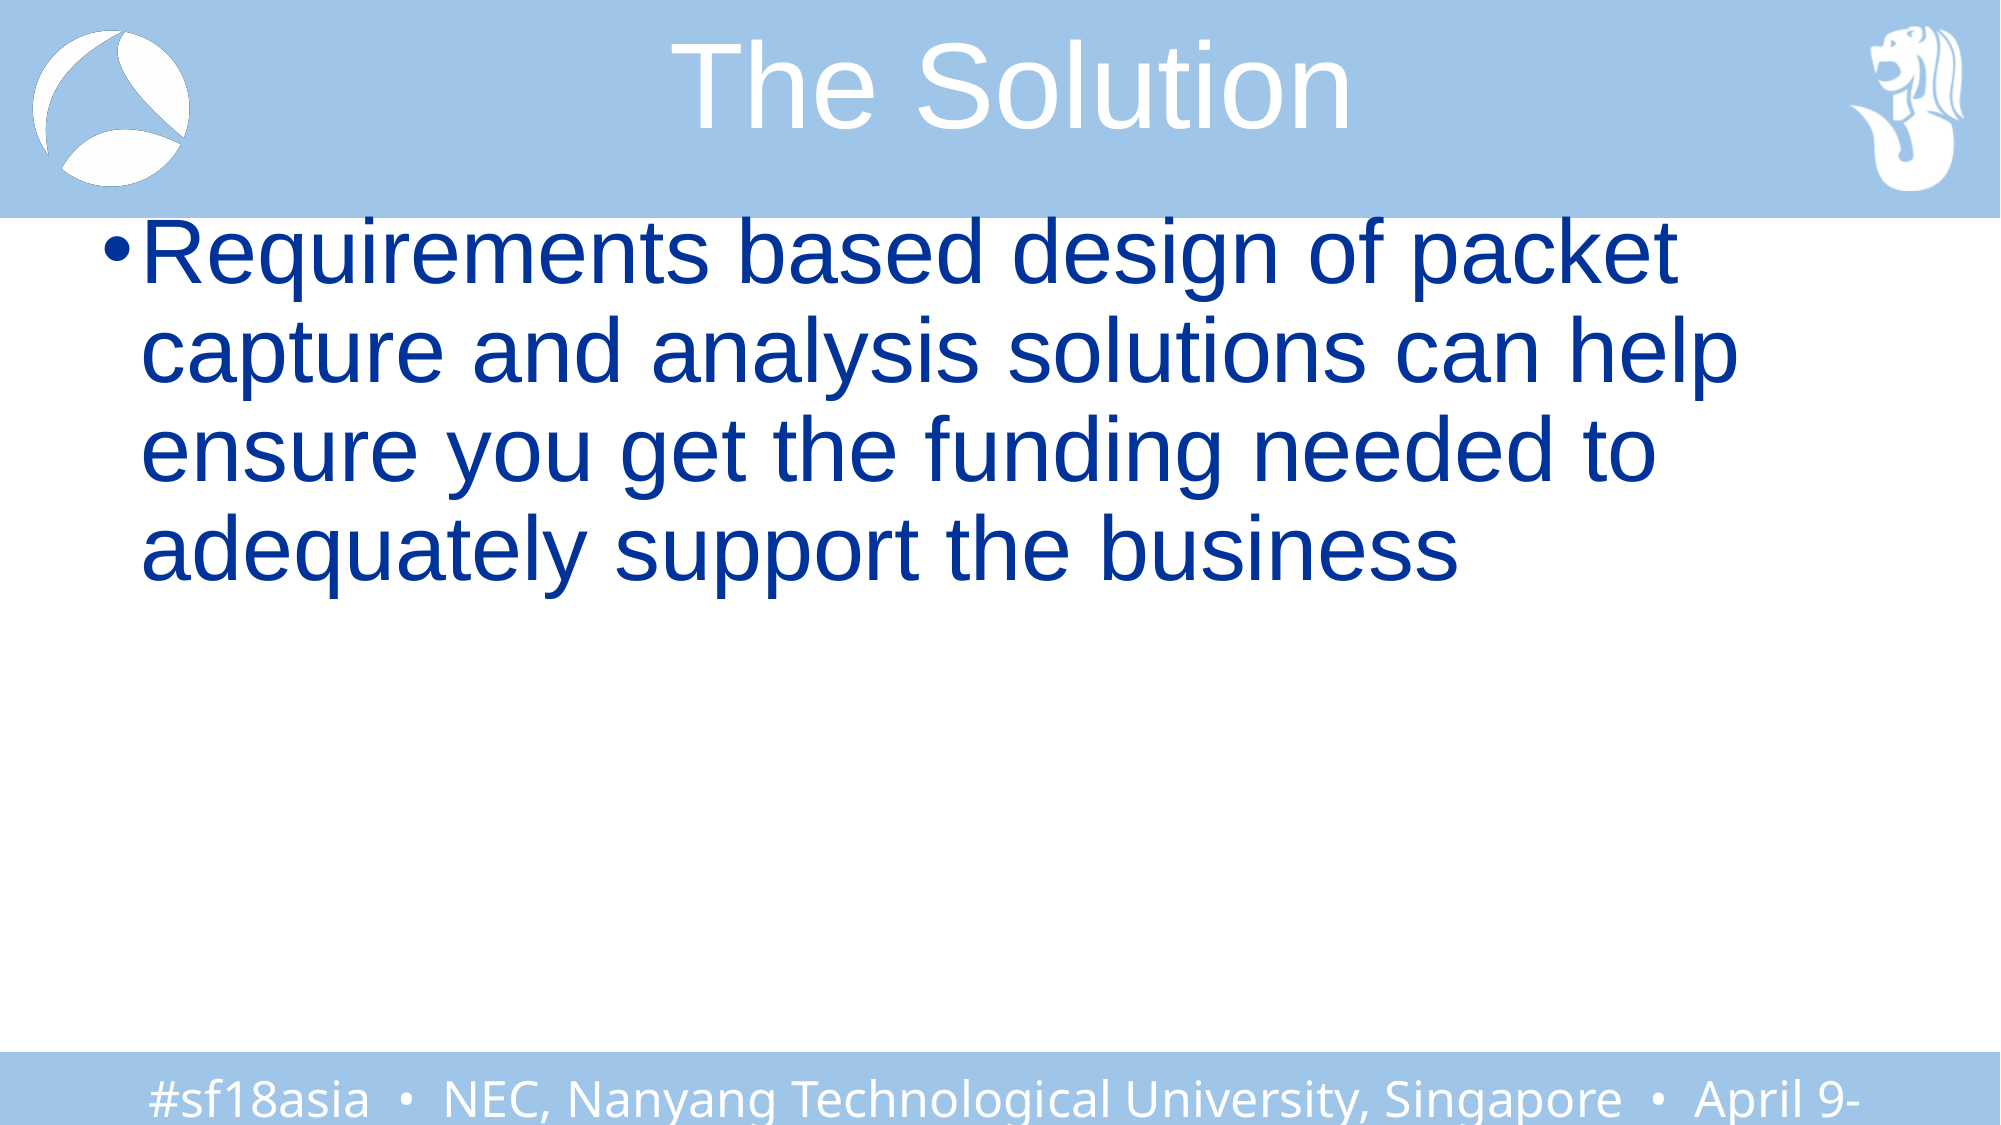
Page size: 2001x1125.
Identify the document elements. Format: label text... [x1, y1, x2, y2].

title The Solution [31, 24, 1994, 155]
list Requirements based design of packet capture and analysis solutions can help ensure you get the funding needed to adequately support the business [86, 188, 1914, 1051]
picture [32, 155, 190, 187]
picture [1849, 155, 1964, 191]
